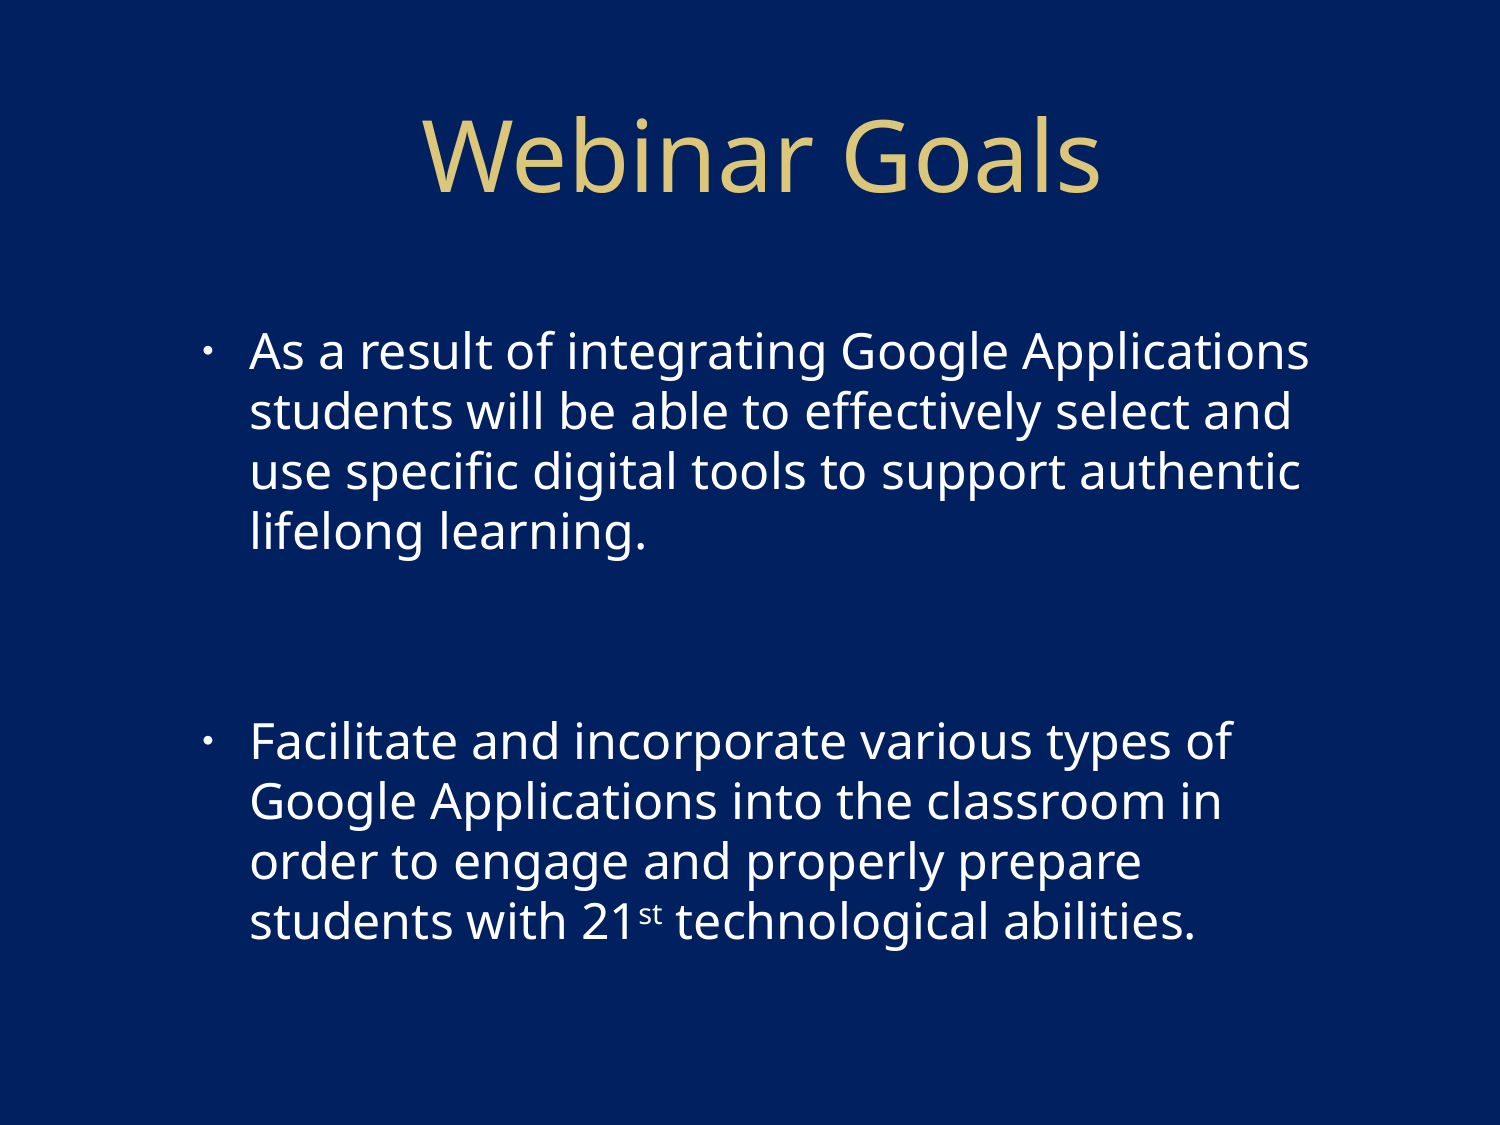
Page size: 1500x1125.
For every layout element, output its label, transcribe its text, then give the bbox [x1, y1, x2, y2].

list As a result of integrating Google Applications students will be able to effectively select and use specific digital tools to support authentic lifelong learning. Facilitate and incorporate various types of Google Applications into the classroom in order to engage and properly prepare students with 21st technological abilities. [187, 312, 1350, 888]
title Webinar Goals [112, 62, 1413, 213]
